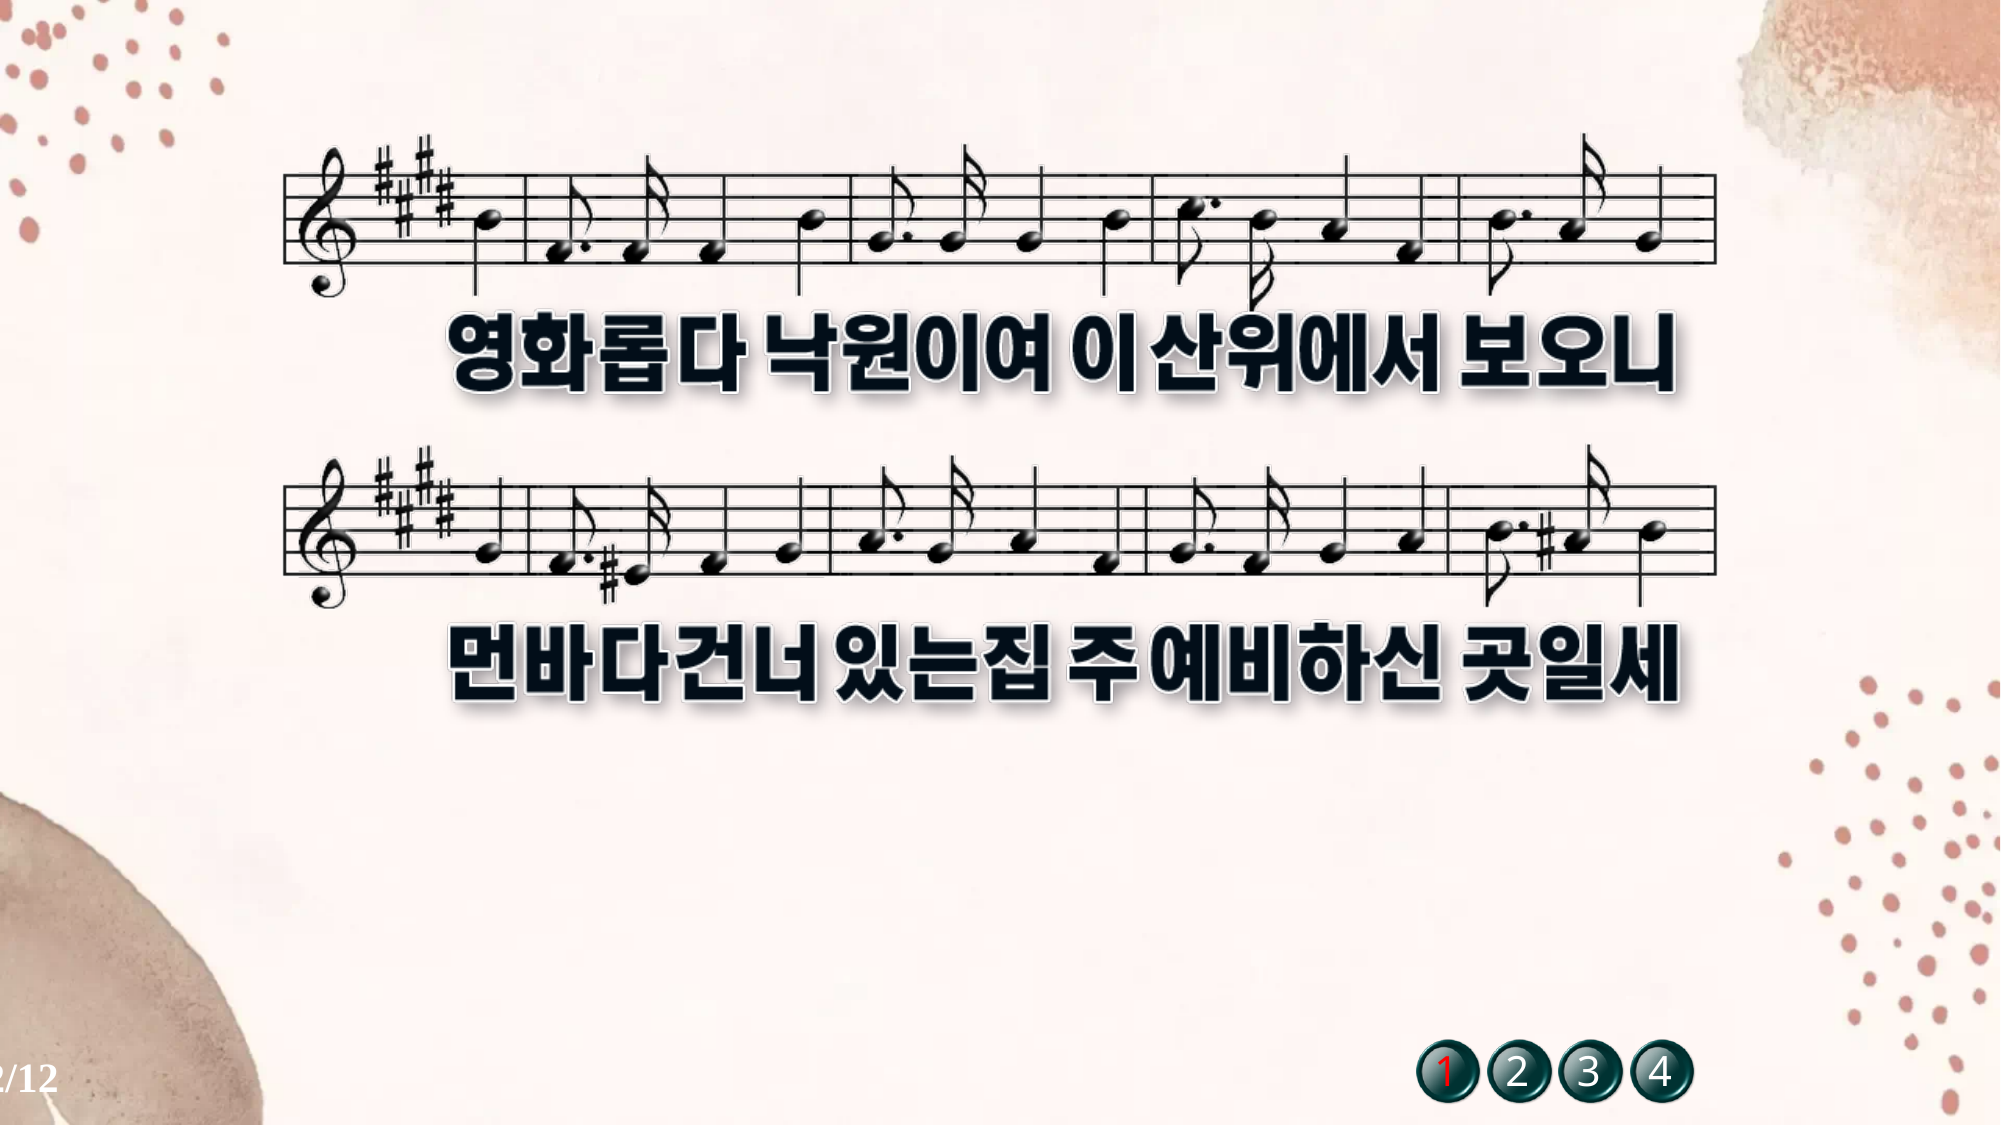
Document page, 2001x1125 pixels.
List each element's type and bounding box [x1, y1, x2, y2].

text_box [1484, 1035, 1555, 1106]
text_box [1555, 1035, 1626, 1106]
picture [0, 0, 2001, 1125]
text_box [1413, 1035, 1484, 1106]
text_box [1627, 1035, 1697, 1106]
